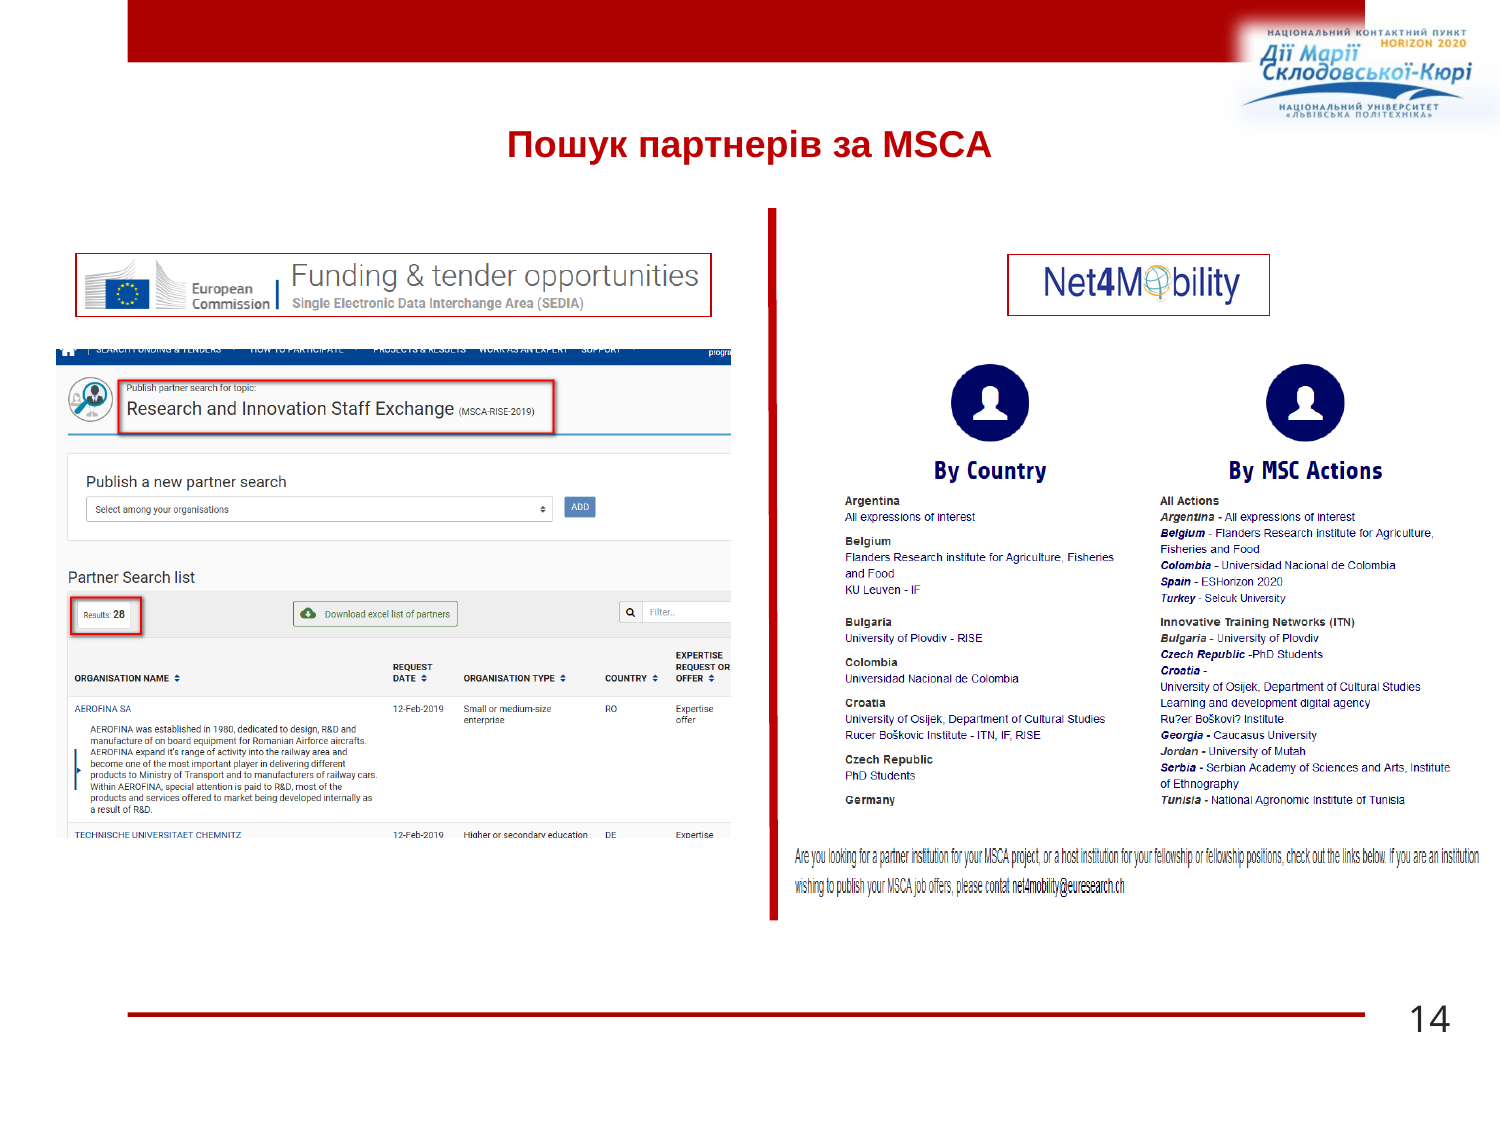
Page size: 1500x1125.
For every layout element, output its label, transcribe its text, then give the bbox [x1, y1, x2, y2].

slide_number 14 [1340, 987, 1466, 1048]
text_box Пошук партнерів за MSCA [491, 112, 1008, 173]
picture [1220, 4, 1500, 138]
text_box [771, 207, 775, 922]
picture [792, 836, 1486, 909]
picture [55, 349, 732, 839]
picture [75, 253, 712, 317]
picture [821, 349, 1456, 819]
picture [1007, 254, 1270, 316]
